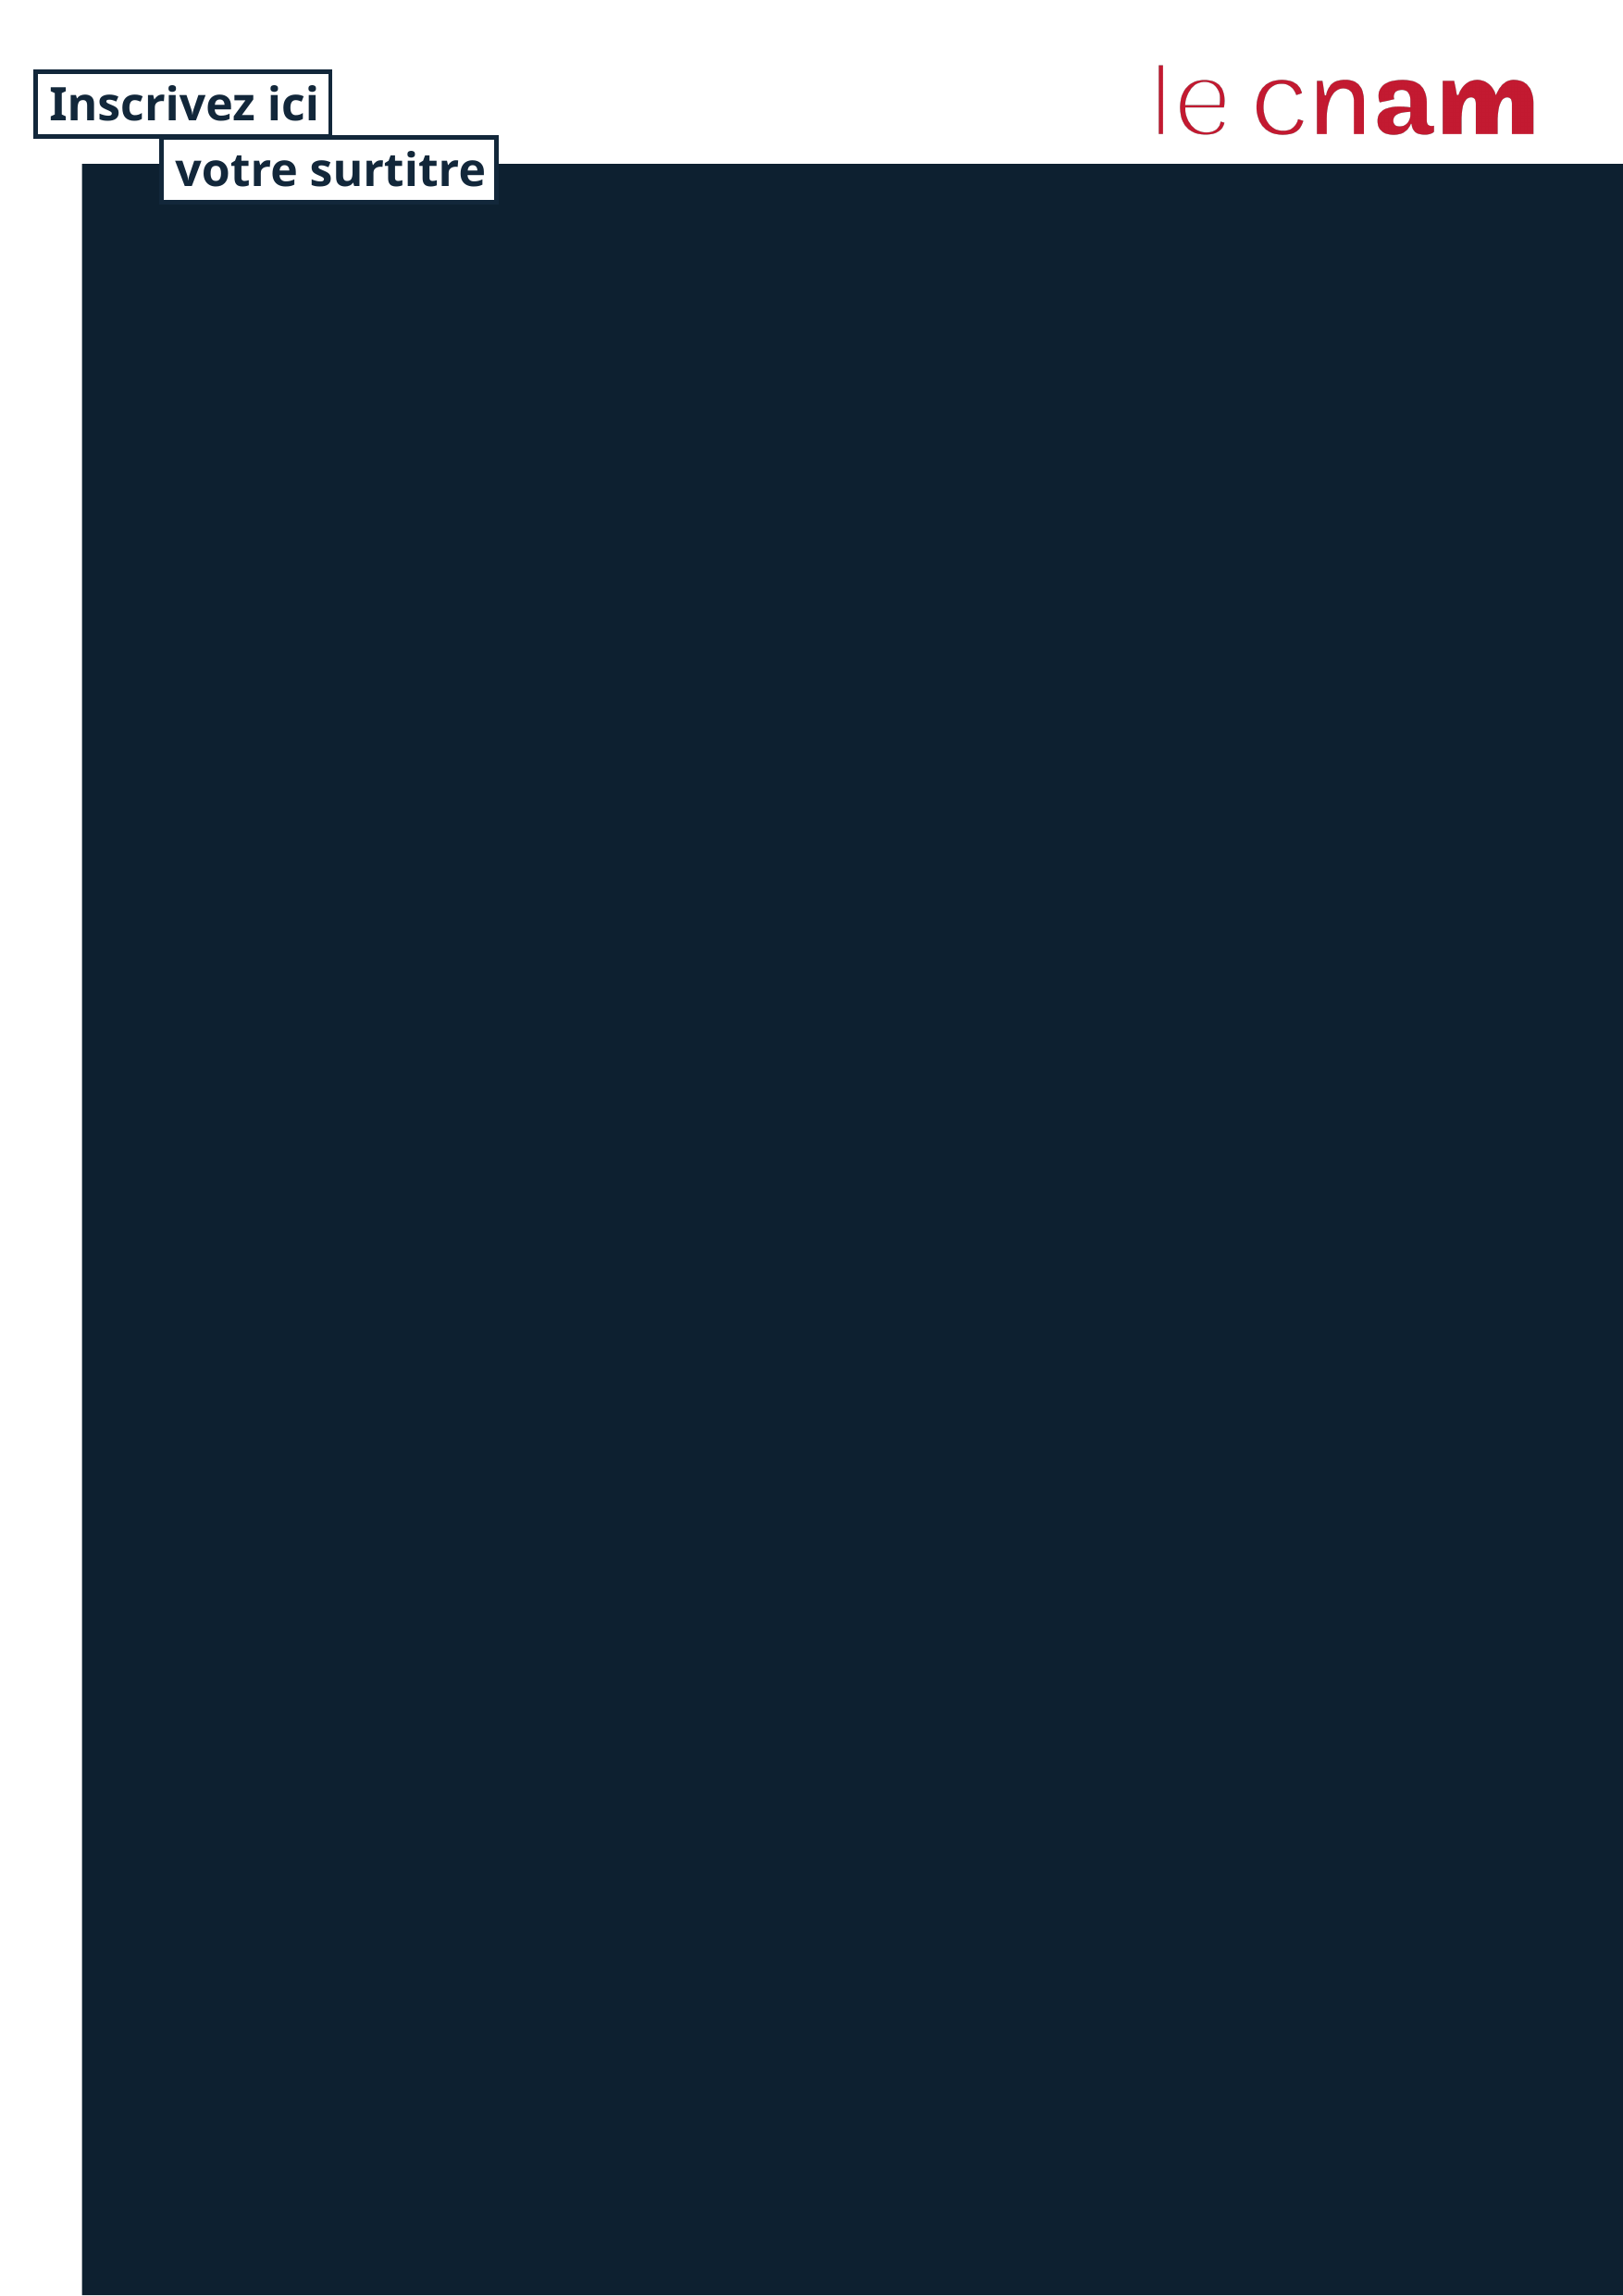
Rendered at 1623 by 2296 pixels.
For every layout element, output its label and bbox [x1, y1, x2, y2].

text_box [54, 70, 472, 204]
picture [1139, 45, 1554, 155]
